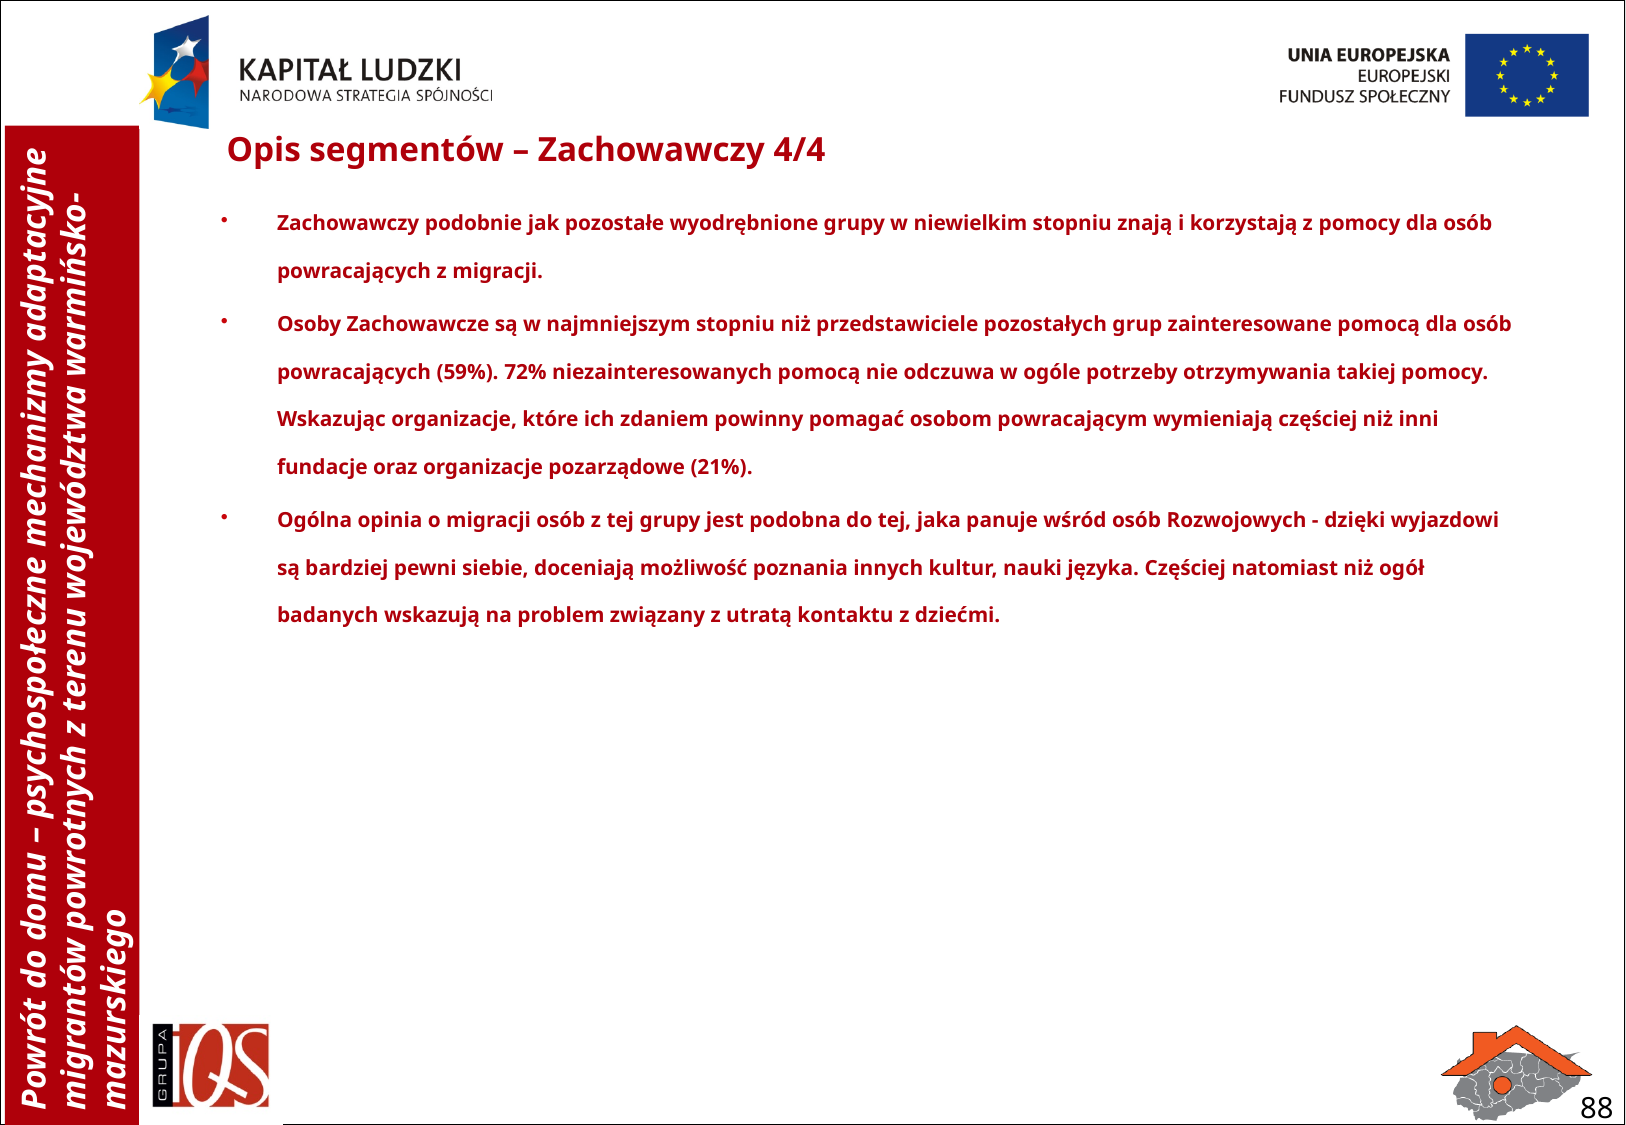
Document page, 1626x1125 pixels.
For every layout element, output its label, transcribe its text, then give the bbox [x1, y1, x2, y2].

picture [1250, 7, 1617, 143]
picture [139, 15, 492, 129]
text_box Opis segmentów – Zachowawczy 4/4 [226, 121, 895, 176]
picture [1438, 1023, 1594, 1082]
slide_number 88 [1249, 1082, 1625, 1125]
text_box Zachowawczy podobnie jak pozostałe wyodrębnione grupy w niewielkim stopniu znają i korzystają z pomocy dla osób powracających z migracji. Osoby Zachowawcze są w najmniejszym stopniu niż przedstawiciele pozostałych grup zainteresowane pomocą dla osób powracających (59%). 72% niezainteresowanych pomocą nie odczuwa w ogóle potrzeby otrzymywania takiej pomocy. Wskazując organizacje, które ich zdaniem powinny pomagać osobom powracającym wymieniają częściej niż inni fundacje oraz organizacje pozarządowe (21%). Ogólna opinia o migracji osób z tej grupy jest podobna do tej, jaka panuje wśród osób Rozwojowych - dzięki wyjazdowi są bardziej pewni siebie, doceniają możliwość poznania innych kultur, nauki języka. Częściej natomiast niż ogół badanych wskazują na problem związany z utratą kontaktu z dziećmi. [214, 187, 1538, 627]
picture [139, 1015, 283, 1125]
